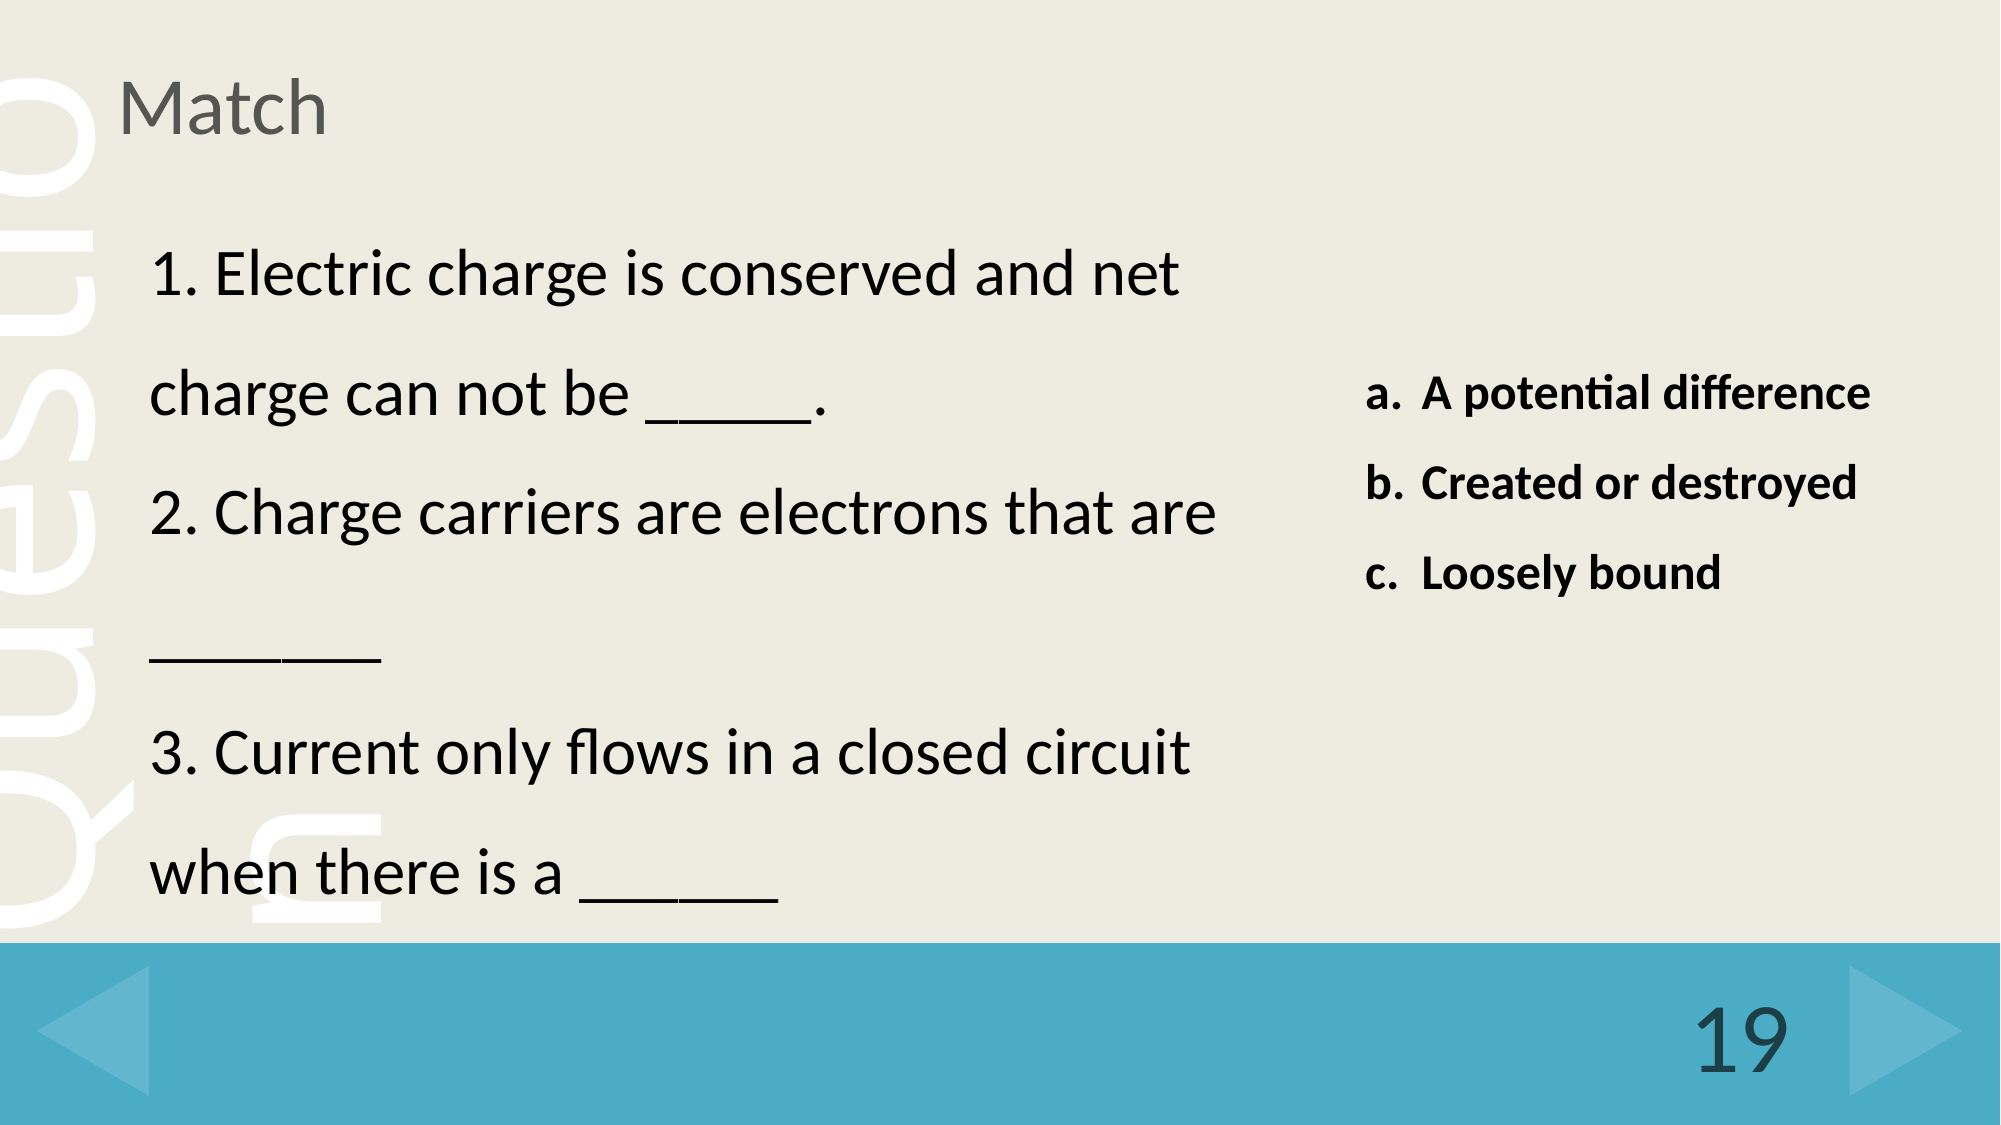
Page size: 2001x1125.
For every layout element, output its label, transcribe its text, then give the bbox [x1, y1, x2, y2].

title Match [99, 45, 347, 160]
list 19 [1494, 967, 1806, 1097]
list 1. Electric charge is conserved and net charge can not be _____. 2. Charge carriers are electrons that are _______ 3. Current only flows in a closed circuit when there is a ______ [134, 140, 1363, 957]
text_box A potential difference Created or destroyed Loosely bound [1350, 321, 1887, 697]
